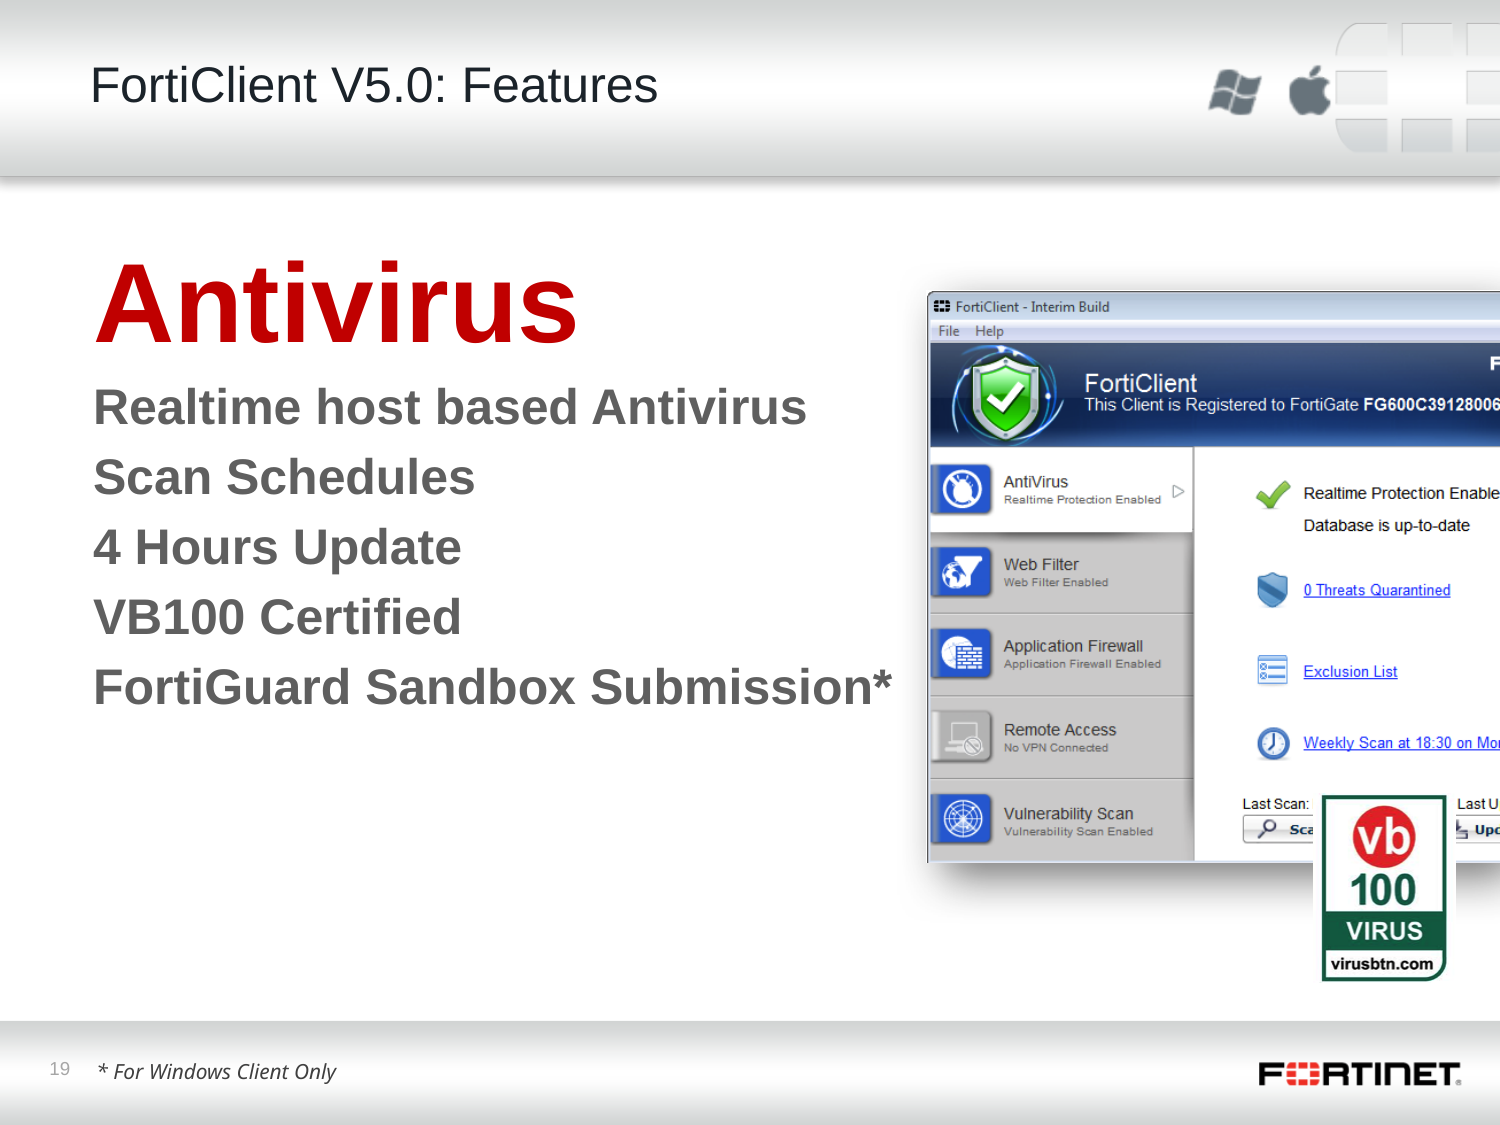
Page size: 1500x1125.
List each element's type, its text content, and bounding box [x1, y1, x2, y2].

text_box * For Windows Client Only [81, 1051, 573, 1092]
text_box Antivirus Realtime host based Antivirus Scan Schedules 4 Hours Update VB100 Certified FortiGuard Sandbox Submission* [78, 222, 1419, 869]
title FortiClient V5.0: Features [75, 45, 1425, 138]
picture [0, 0, 1500, 1125]
